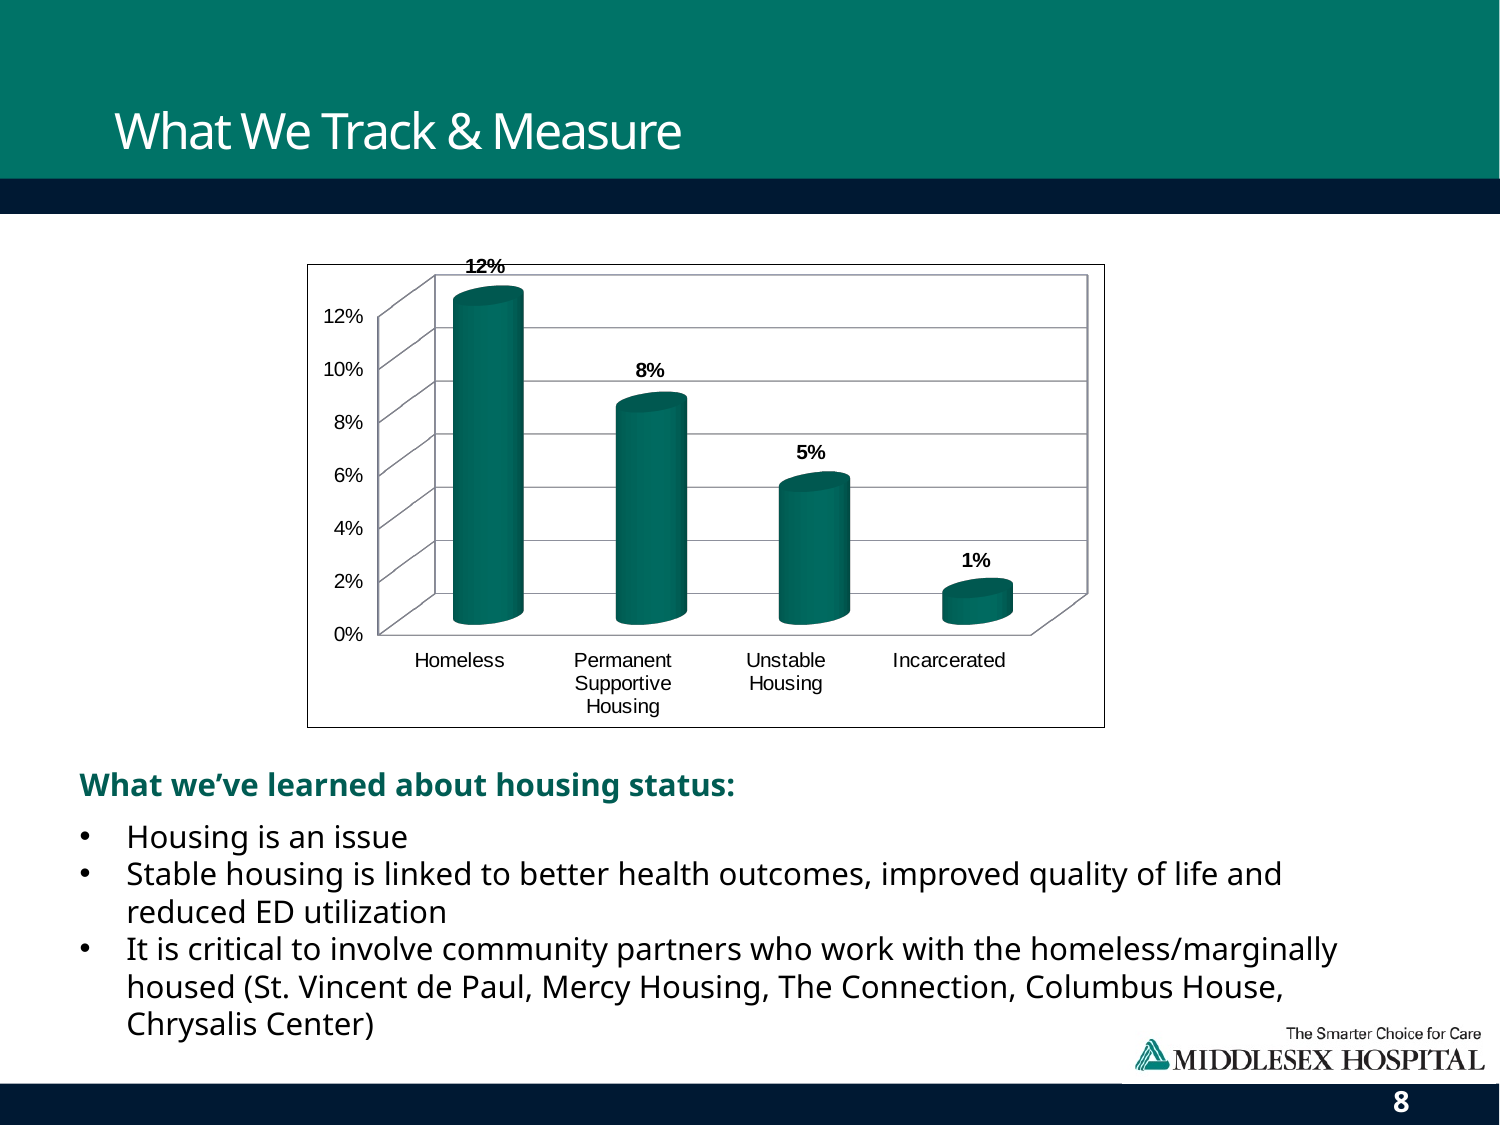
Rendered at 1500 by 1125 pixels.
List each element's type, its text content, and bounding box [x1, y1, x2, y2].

chart [306, 255, 1105, 729]
picture [1122, 1017, 1496, 1084]
slide_number 8 [1074, 1076, 1425, 1123]
text_box What We Track & Measure [100, 78, 1300, 181]
text_box What we’ve learned about housing status: Housing is an issue Stable housing is linked to better health outcomes, improved quality of life and reduced ED utilization It is critical to involve community partners who work with the homeless/marginally housed (St. Vincent de Paul, Mercy Housing, The Connection, Columbus House, Chrysalis Center) [64, 757, 1406, 1050]
